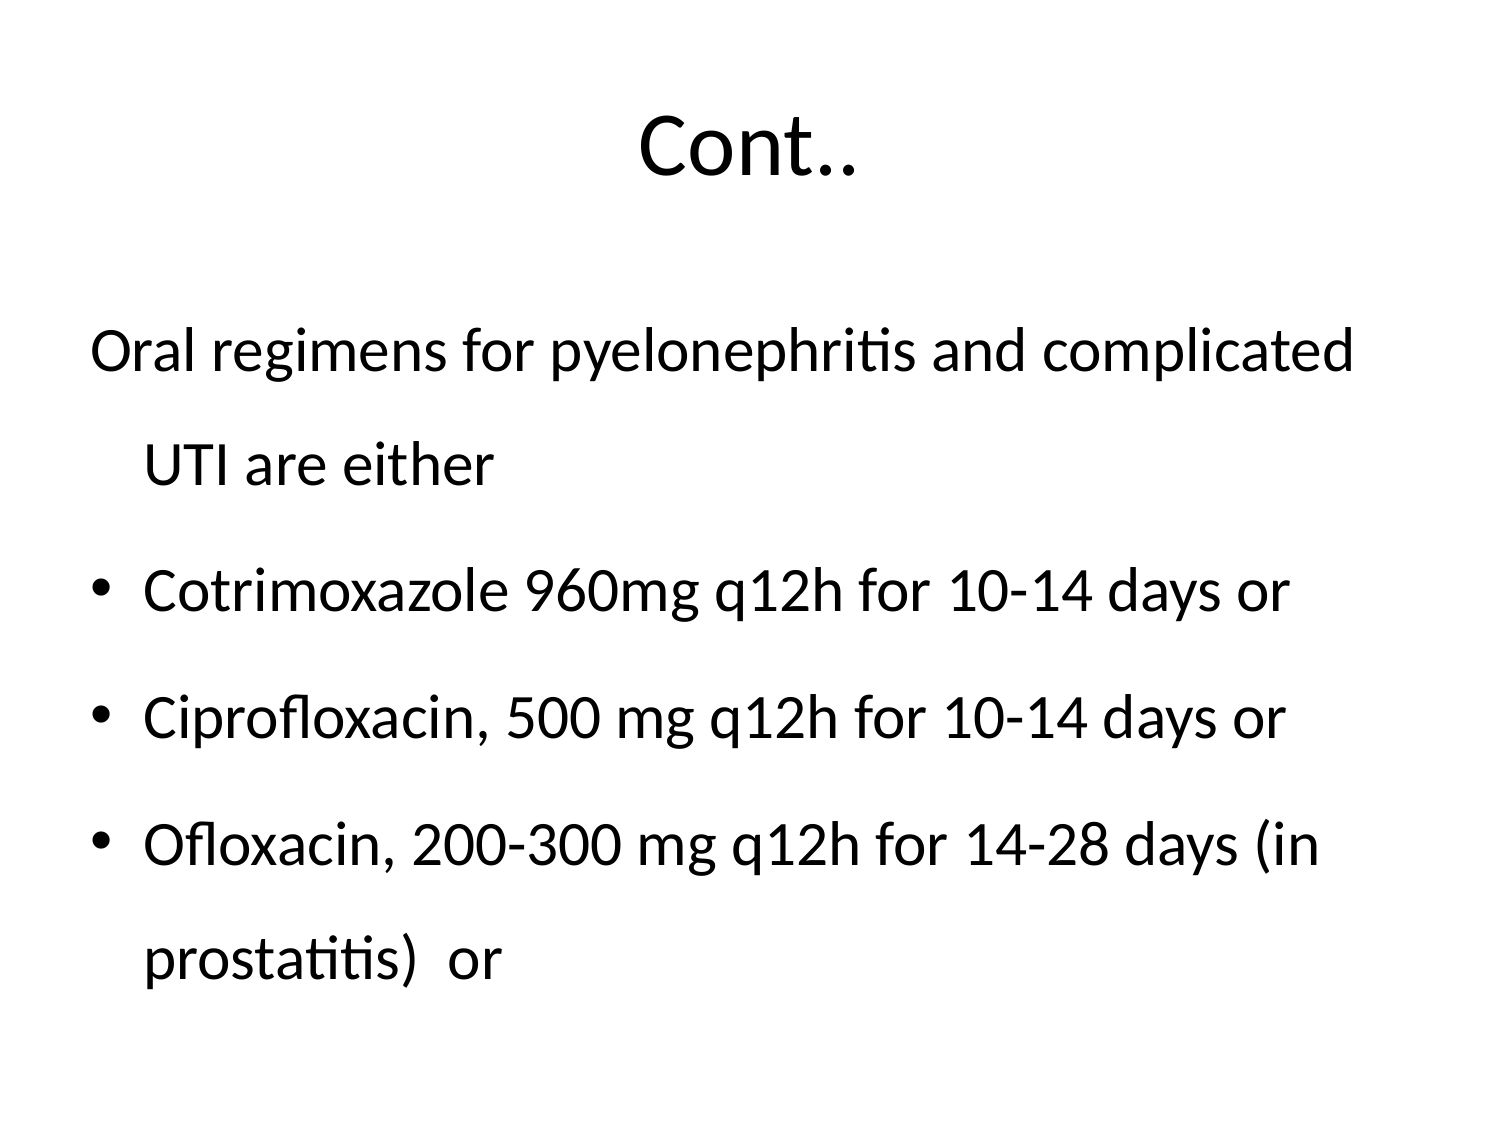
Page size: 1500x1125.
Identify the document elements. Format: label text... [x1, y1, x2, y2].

title Cont.. [75, 45, 1425, 233]
list Oral regimens for pyelonephritis and complicated UTI are either Cotrimoxazole 960mg q12h for 10-14 days or Ciprofloxacin, 500 mg q12h for 10-14 days or Ofloxacin, 200-300 mg q12h for 14-28 days (in prostatitis) or [75, 262, 1425, 1005]
